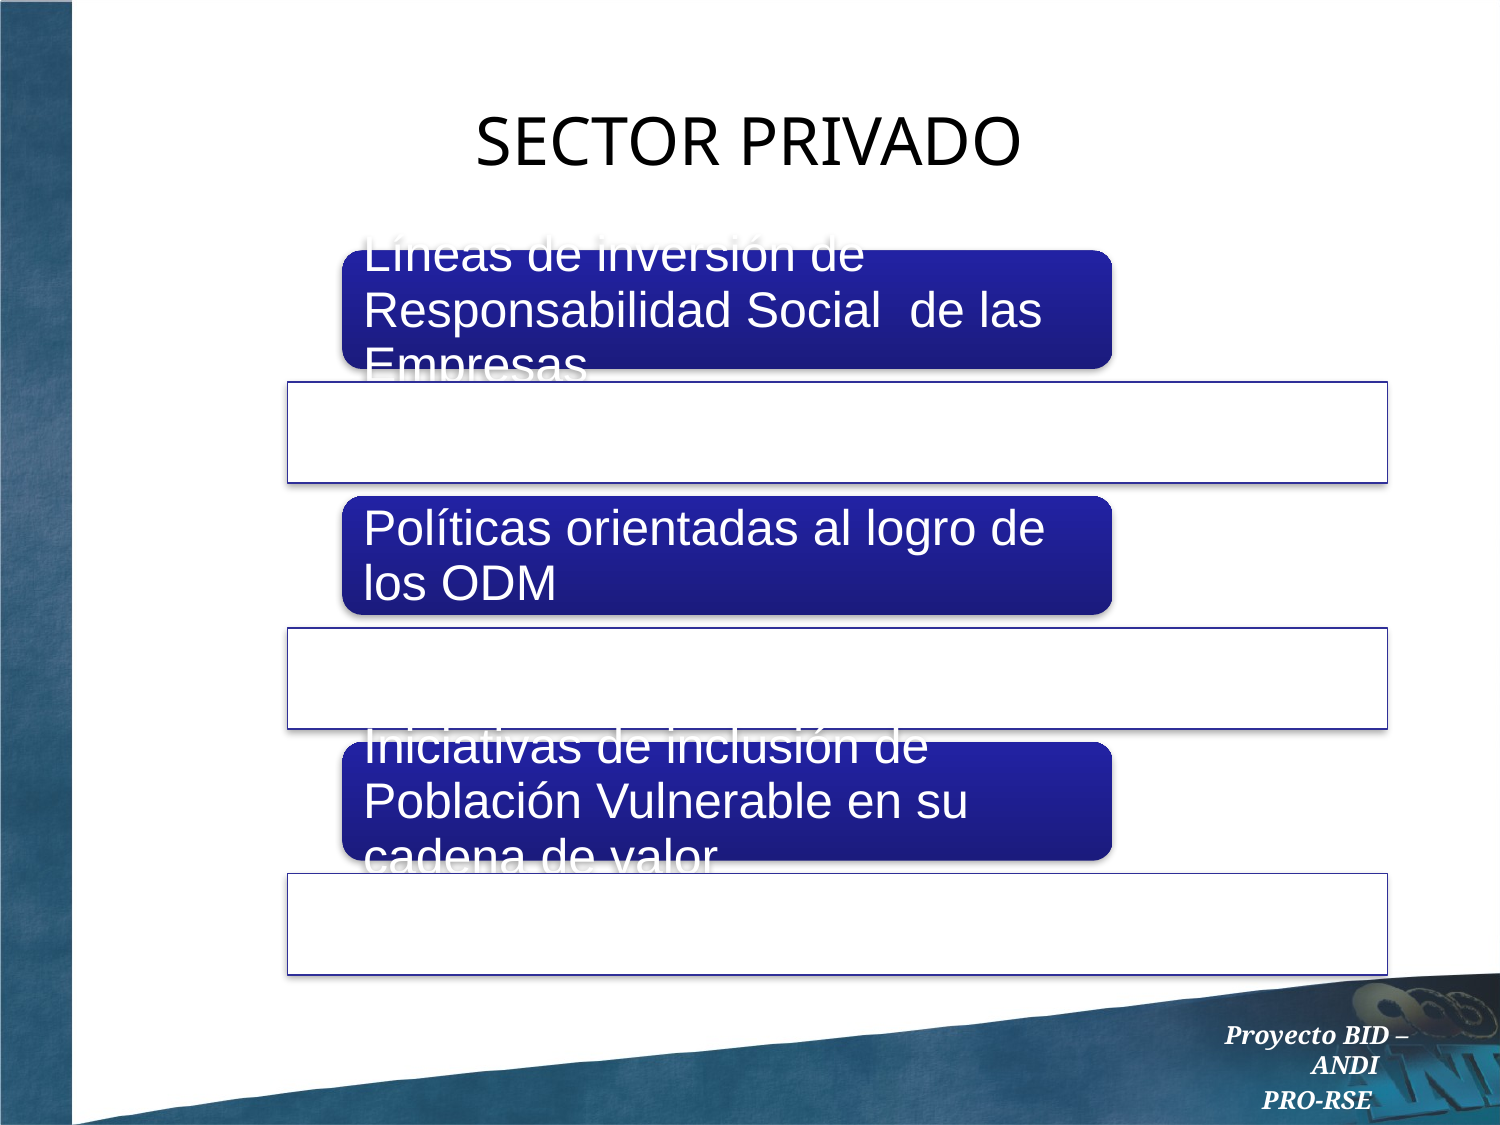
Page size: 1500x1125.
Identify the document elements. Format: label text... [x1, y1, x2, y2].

picture [0, 0, 1500, 1125]
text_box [287, 237, 1388, 976]
text_box Proyecto BID – ANDI PRO-RSE [1174, 1012, 1459, 1079]
title SECTOR PRIVADO [74, 44, 1426, 233]
